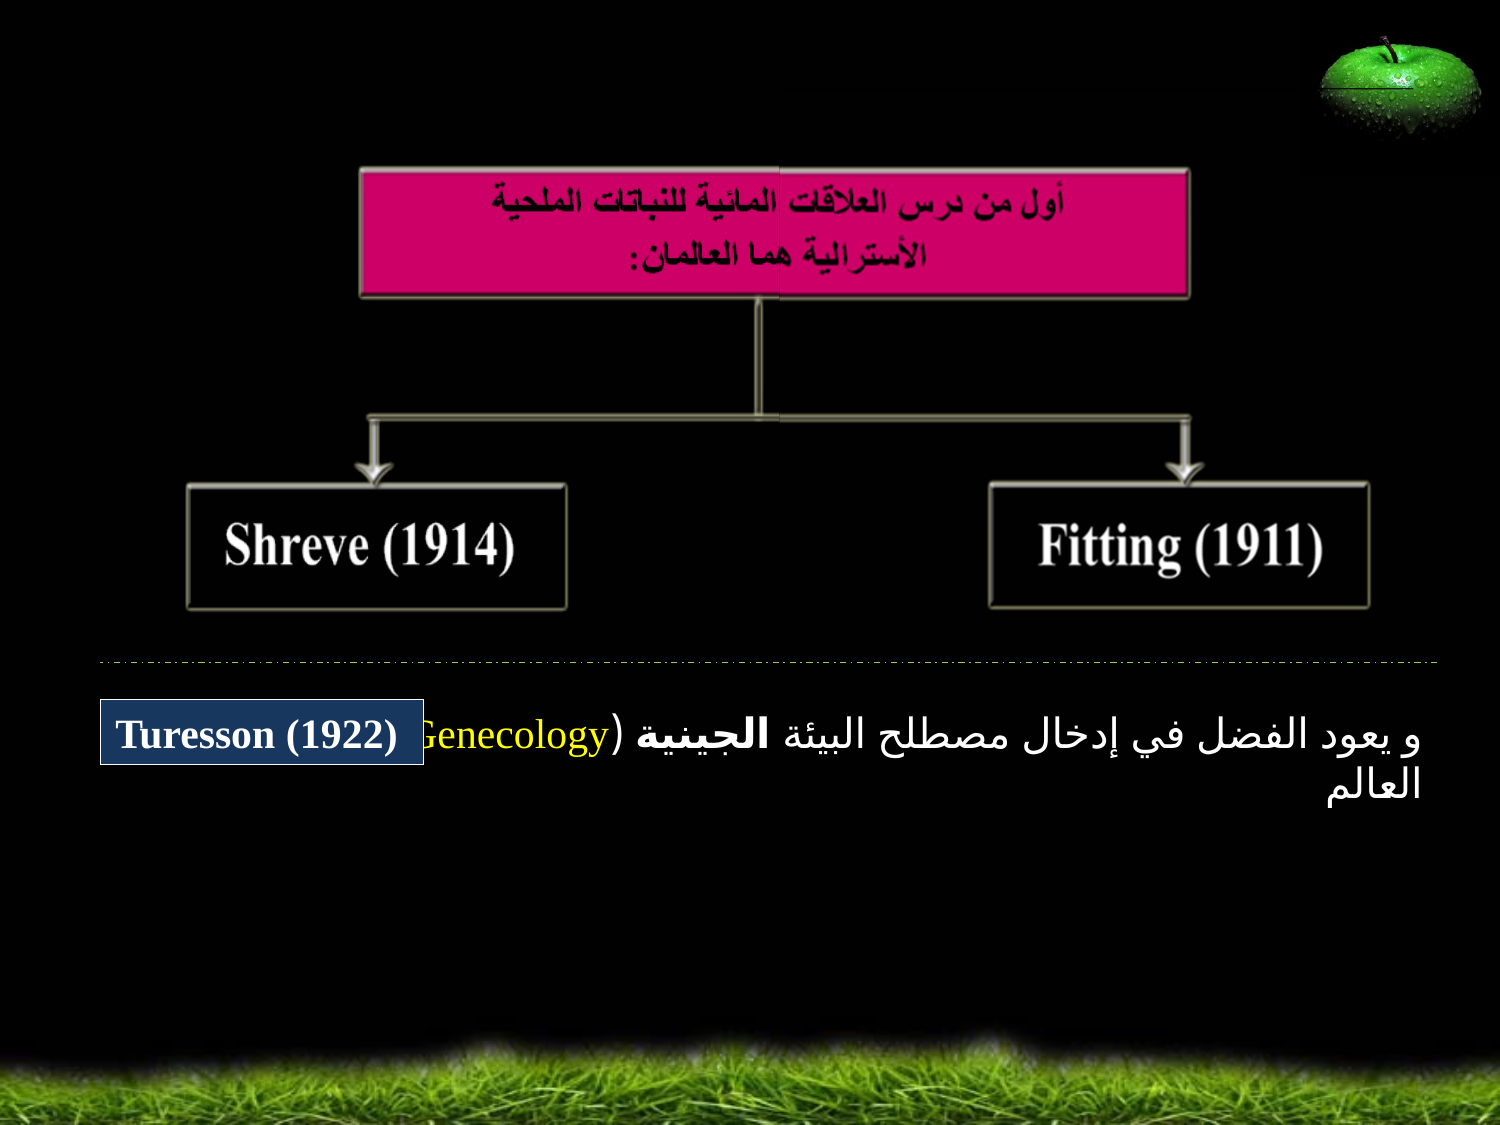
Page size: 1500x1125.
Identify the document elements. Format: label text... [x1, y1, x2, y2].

text_box Turesson (1922) [100, 699, 424, 765]
text_box و يعود الفضل في إدخال مصطلح البيئة الجينية (Genecology) إلى العالم [299, 699, 1438, 815]
picture [0, 0, 1500, 1125]
